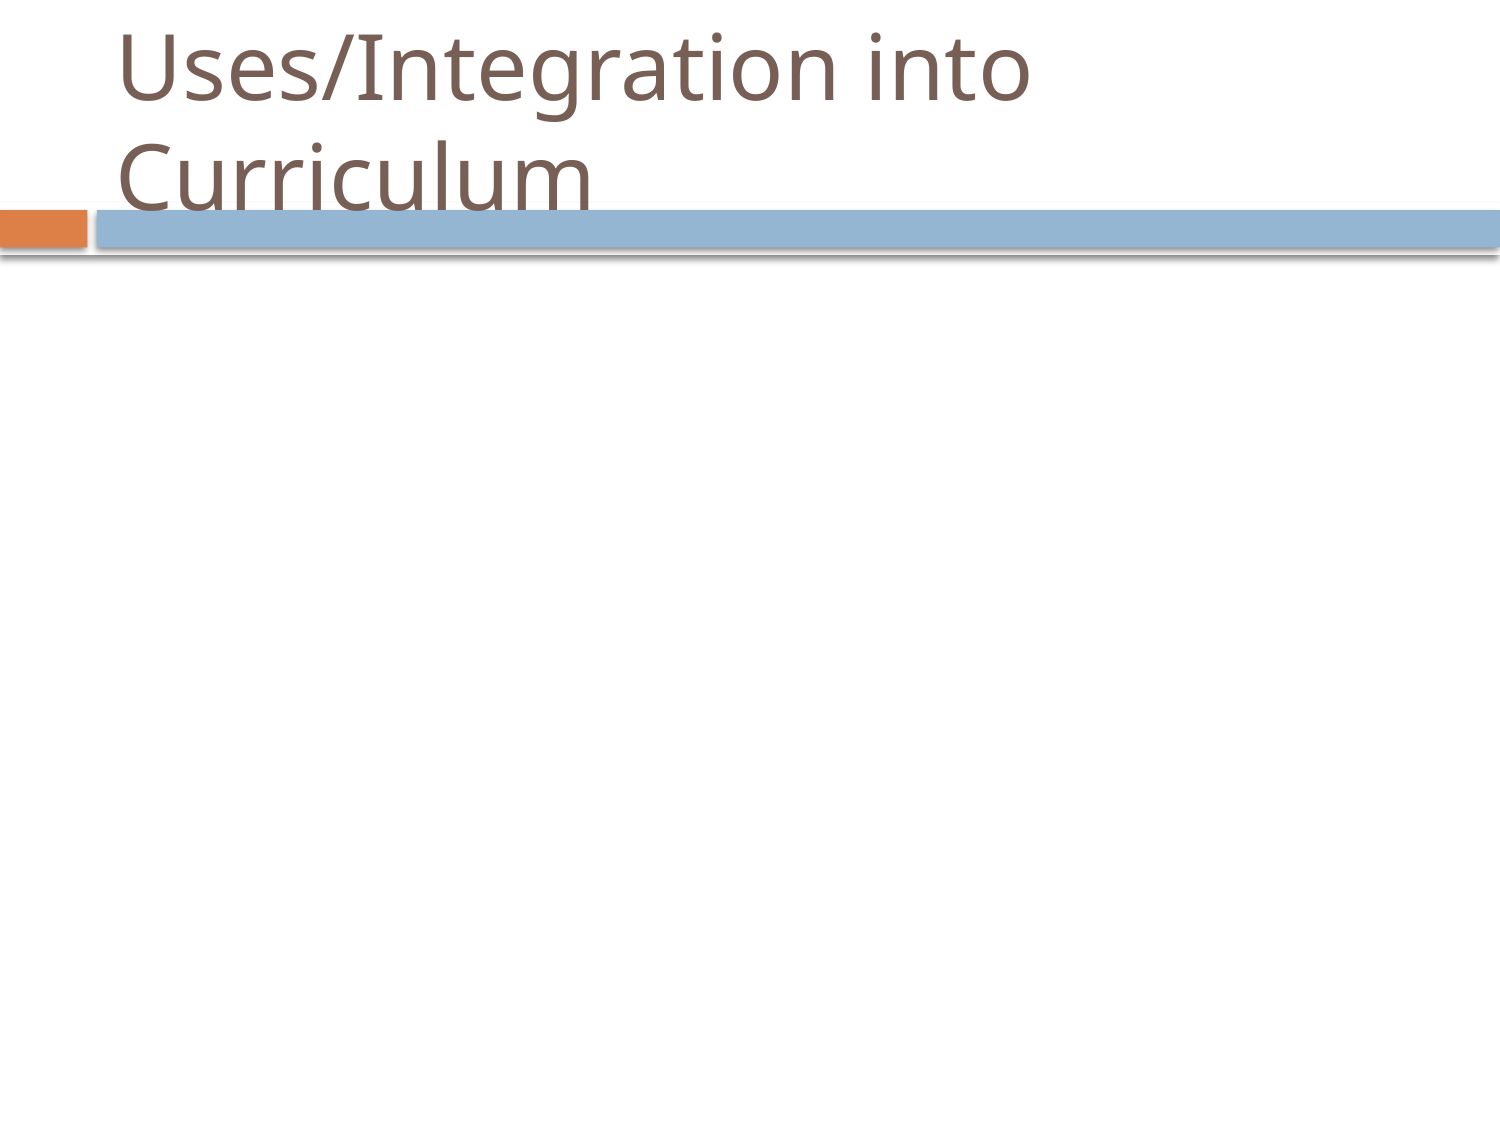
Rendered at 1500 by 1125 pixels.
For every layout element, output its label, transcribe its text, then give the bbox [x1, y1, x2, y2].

title Uses/Integration into Curriculum [100, 37, 1438, 200]
